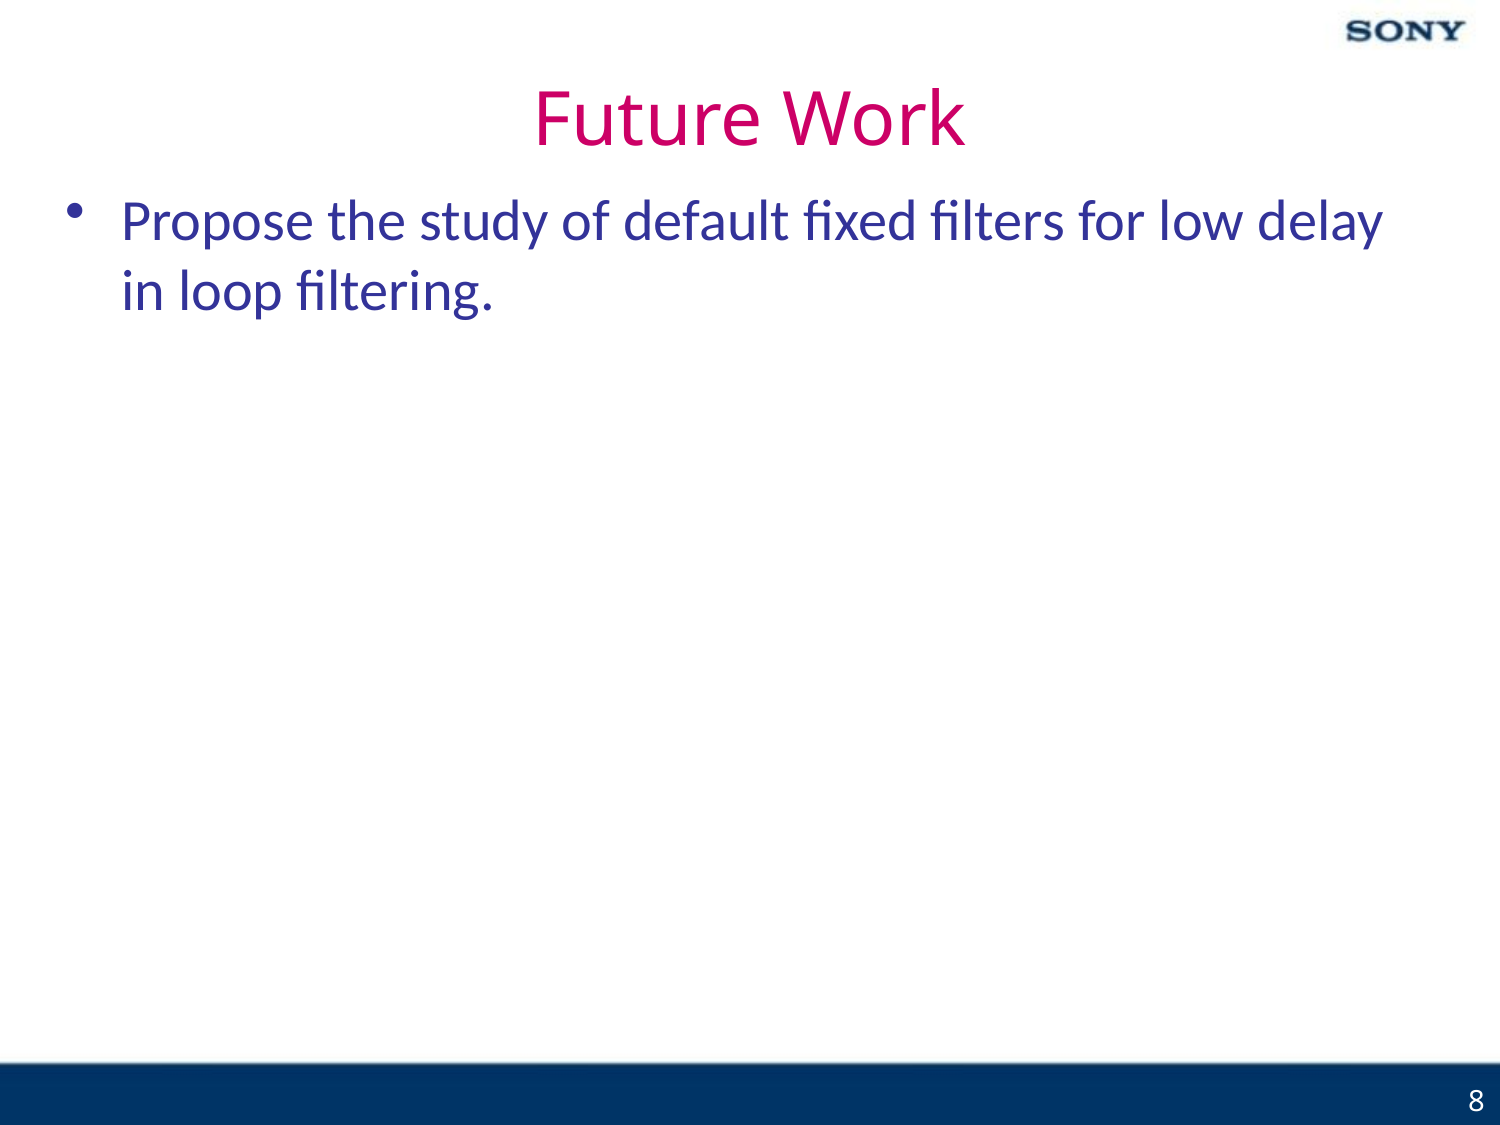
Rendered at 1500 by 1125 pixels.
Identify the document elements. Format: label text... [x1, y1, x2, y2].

slide_number 8 [1224, 1074, 1500, 1125]
list Propose the study of default fixed filters for low delay in loop filtering. [49, 174, 1451, 1051]
picture [0, 0, 1500, 1125]
title Future Work [49, 62, 1451, 169]
